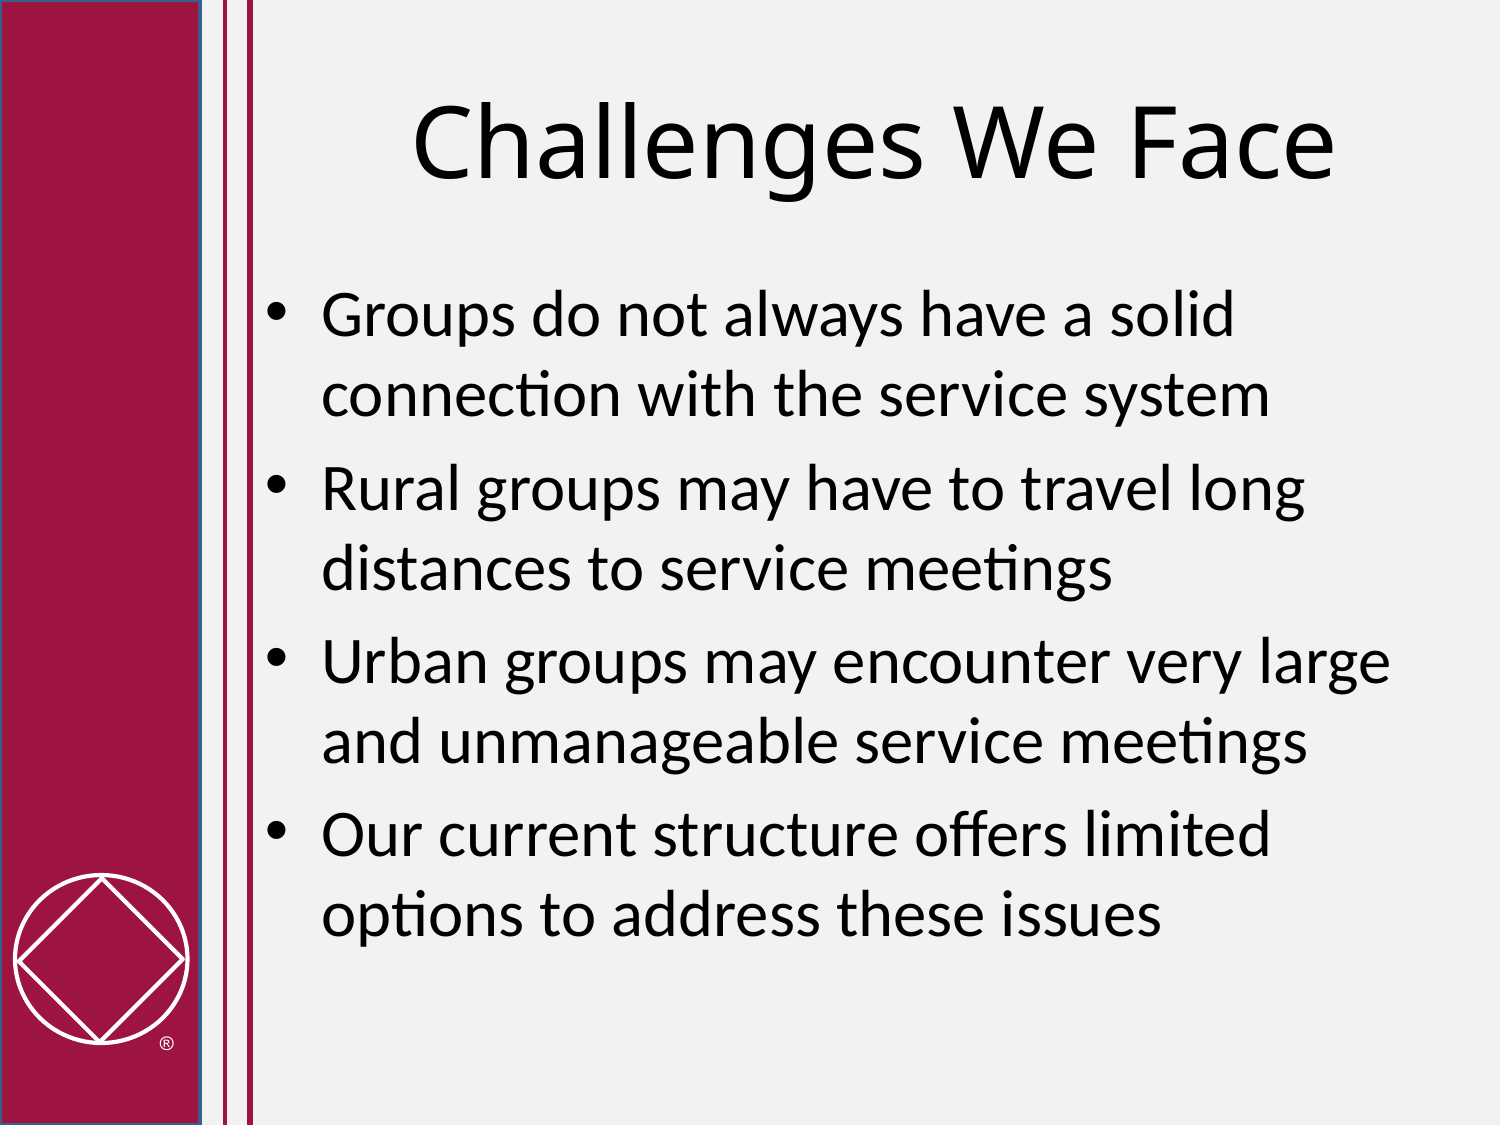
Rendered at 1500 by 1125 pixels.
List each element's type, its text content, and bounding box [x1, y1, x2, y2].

list Groups do not always have a solid connection with the service system Rural groups may have to travel long distances to service meetings Urban groups may encounter very large and unmanageable service meetings Our current structure offers limited options to address these issues [249, 262, 1500, 1005]
title Challenges We Face [249, 45, 1500, 233]
